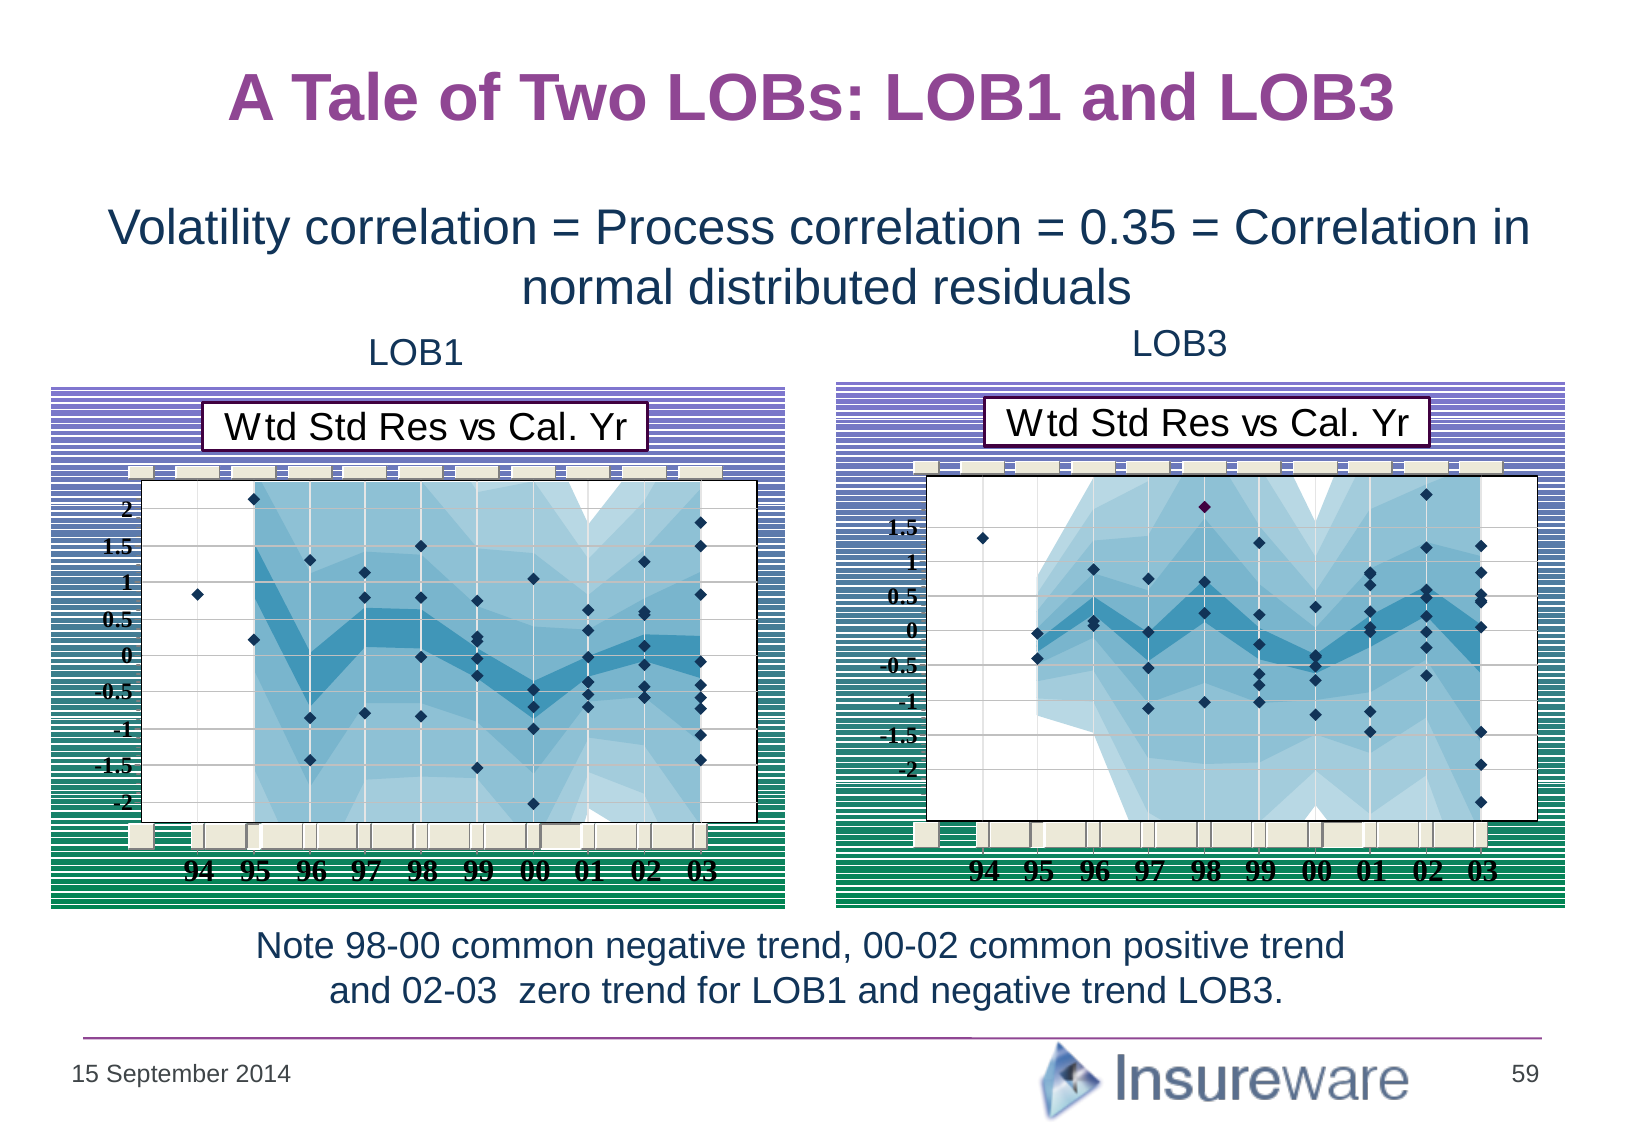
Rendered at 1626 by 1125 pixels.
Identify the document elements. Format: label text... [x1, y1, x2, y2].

picture [835, 381, 1566, 909]
text_box Note 98-00 common negative trend, 00-02 common positive trend and 02-03 zero trend for LOB1 and negative trend LOB3. [62, 913, 1534, 1019]
text_box LOB1 [353, 323, 491, 381]
slide_number 59 [1439, 1050, 1555, 1106]
title A Tale of Two LOBs: LOB1 and LOB3 [75, 0, 1550, 188]
text_box LOB3 [1117, 323, 1255, 380]
picture [50, 386, 786, 909]
picture [1036, 1039, 1416, 1125]
text_box Volatility correlation = Process correlation = 0.35 = Correlation in normal distributed residuals [92, 187, 1547, 323]
